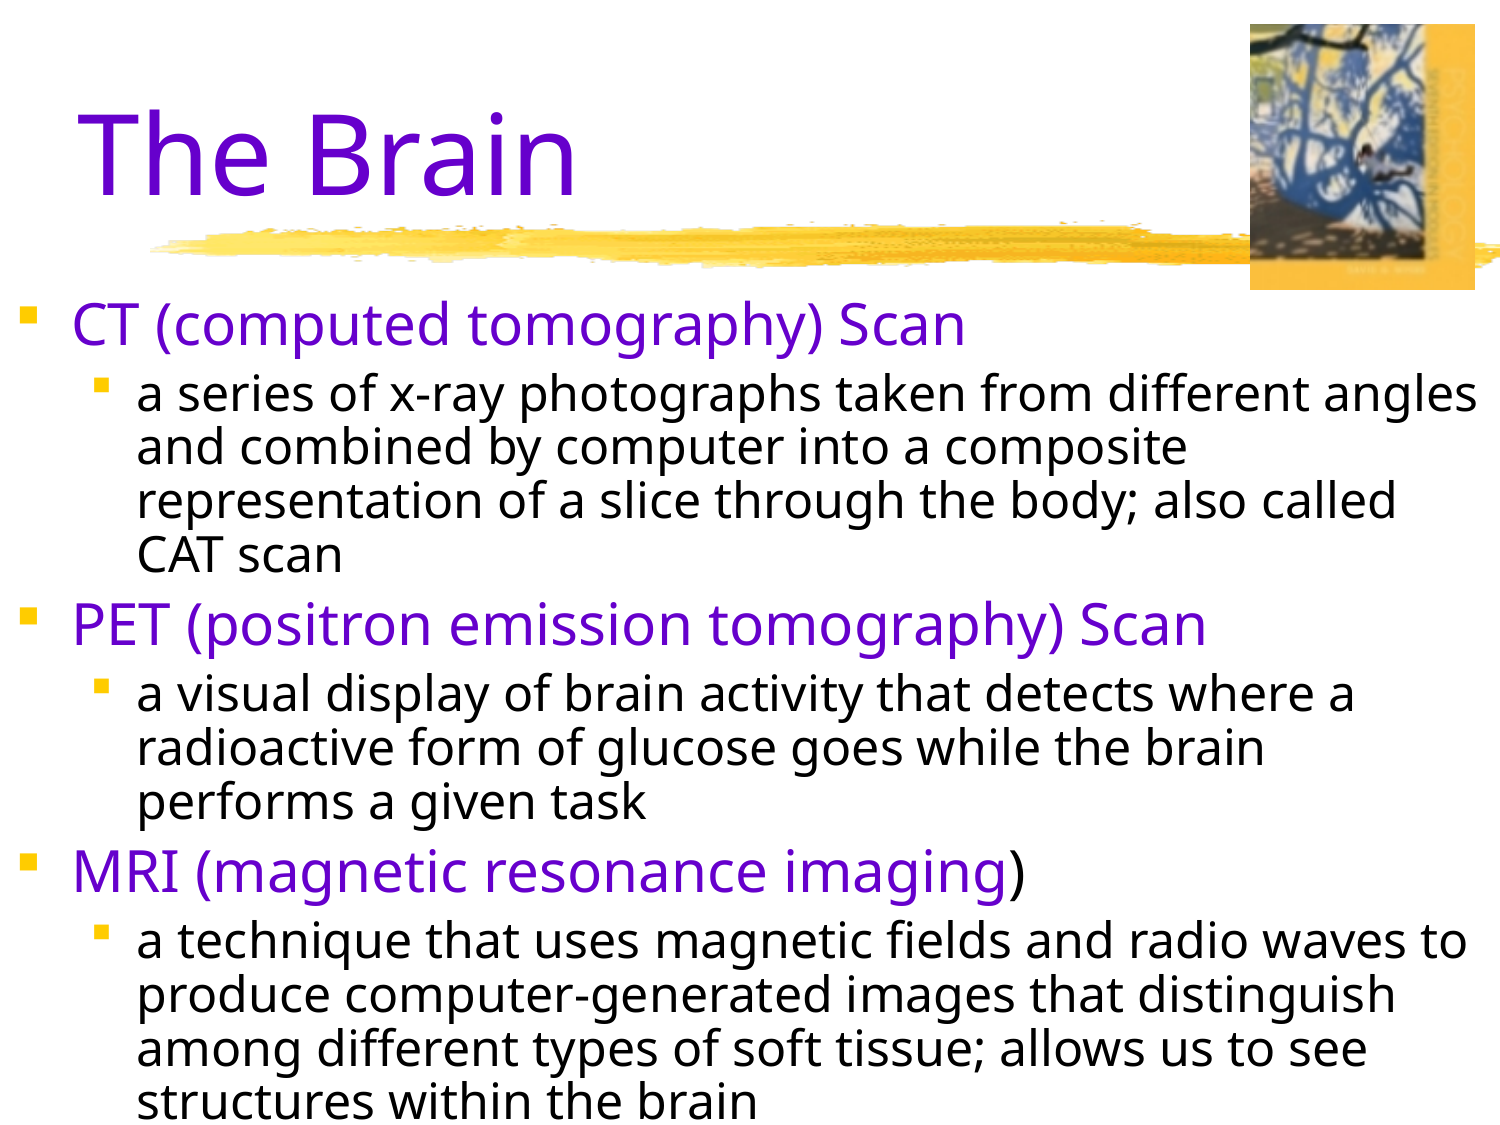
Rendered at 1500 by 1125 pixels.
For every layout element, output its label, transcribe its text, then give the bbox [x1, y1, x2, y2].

title The Brain [62, 37, 1209, 226]
list CT (computed tomography) Scan a series of x-ray photographs taken from different angles and combined by computer into a composite representation of a slice through the body; also called CAT scan PET (positron emission tomography) Scan a visual display of brain activity that detects where a radioactive form of glucose goes while the brain performs a given task MRI (magnetic resonance imaging) a technique that uses magnetic fields and radio waves to produce computer-generated images that distinguish among different types of soft tissue; allows us to see structures within the brain [0, 287, 1500, 1035]
picture [150, 24, 1500, 290]
